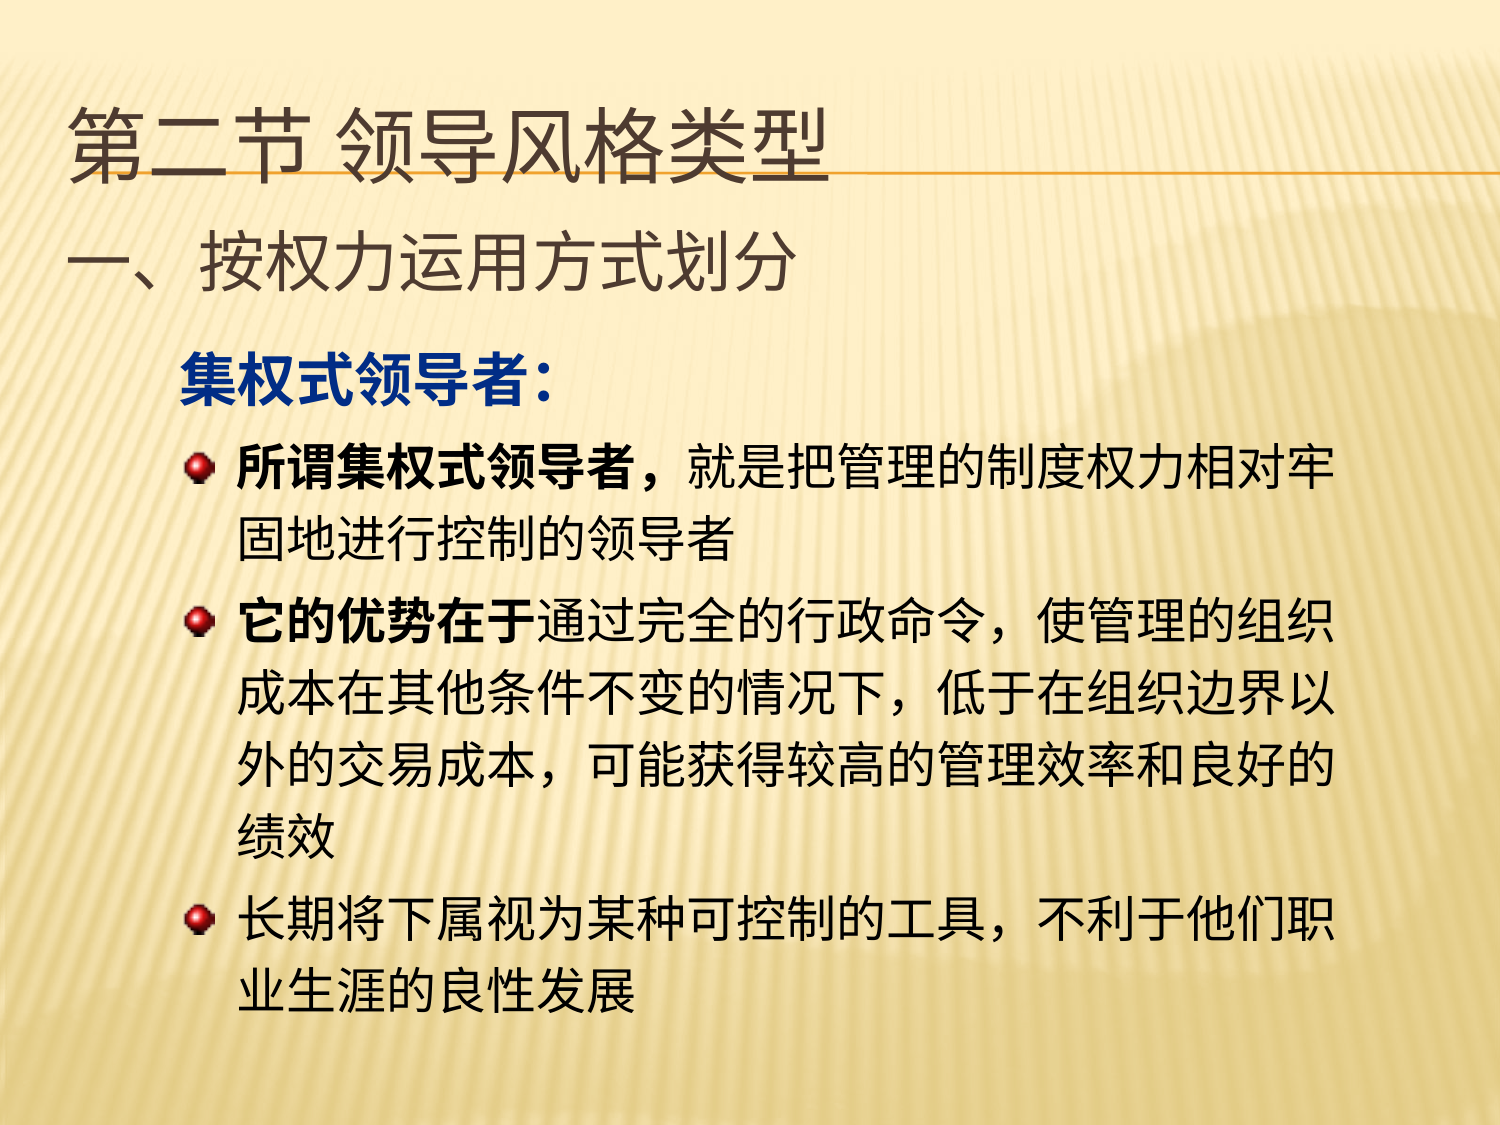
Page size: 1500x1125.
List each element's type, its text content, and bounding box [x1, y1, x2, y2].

title 第二节 领导风格类型 [50, 75, 1475, 212]
picture [179, 899, 215, 935]
picture [179, 447, 215, 484]
picture [179, 601, 215, 637]
text_box 集权式领导者： 所谓集权式领导者，就是把管理的制度权力相对牢固地进行控制的领导者 它的优势在于通过完全的行政命令，使管理的组织成本在其他条件不变的情况下，低于在组织边界以外的交易成本，可能获得较高的管理效率和良好的绩效 长期将下属视为某种可控制的工具，不利于他们职业生涯的良性发展 [164, 322, 1361, 1037]
list 一、按权力运用方式划分 [49, 212, 1476, 346]
